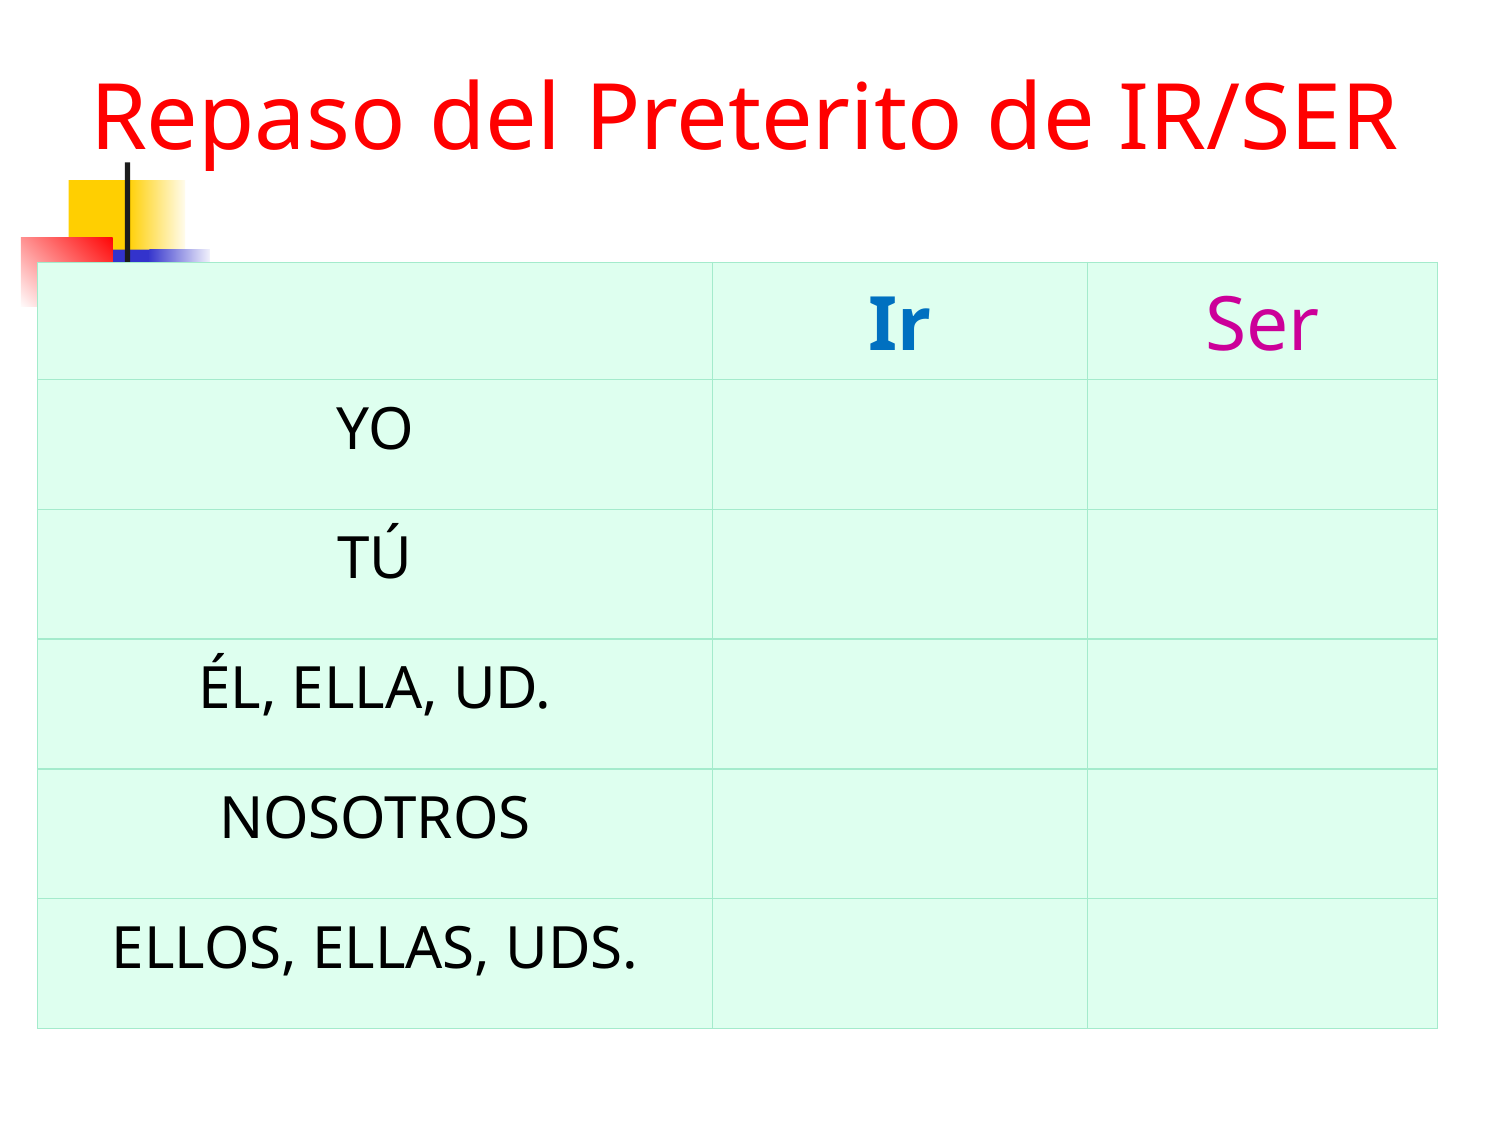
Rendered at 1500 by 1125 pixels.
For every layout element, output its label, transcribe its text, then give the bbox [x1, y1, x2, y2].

table_header [38, 263, 712, 379]
table_cell [1088, 770, 1437, 898]
table_cell [1088, 899, 1437, 1028]
table_cell TÚ [38, 510, 712, 638]
table_cell NOSOTROS [38, 770, 712, 898]
table_cell [713, 380, 1087, 509]
table_header Ser [1088, 263, 1437, 379]
table_cell YO [38, 380, 712, 509]
table_cell [713, 510, 1087, 638]
table_cell [713, 640, 1087, 768]
table_header Ir [713, 263, 1087, 379]
table_cell [713, 770, 1087, 898]
table_cell [1088, 510, 1437, 638]
table_cell [713, 899, 1087, 1028]
title Repaso del Preterito de IR/SER [75, 12, 1425, 175]
table_cell ÉL, ELLA, UD. [38, 640, 712, 768]
table_cell [1088, 640, 1437, 768]
table_cell [1088, 380, 1437, 509]
table_cell ELLOS, ELLAS, UDS. [38, 899, 712, 1028]
